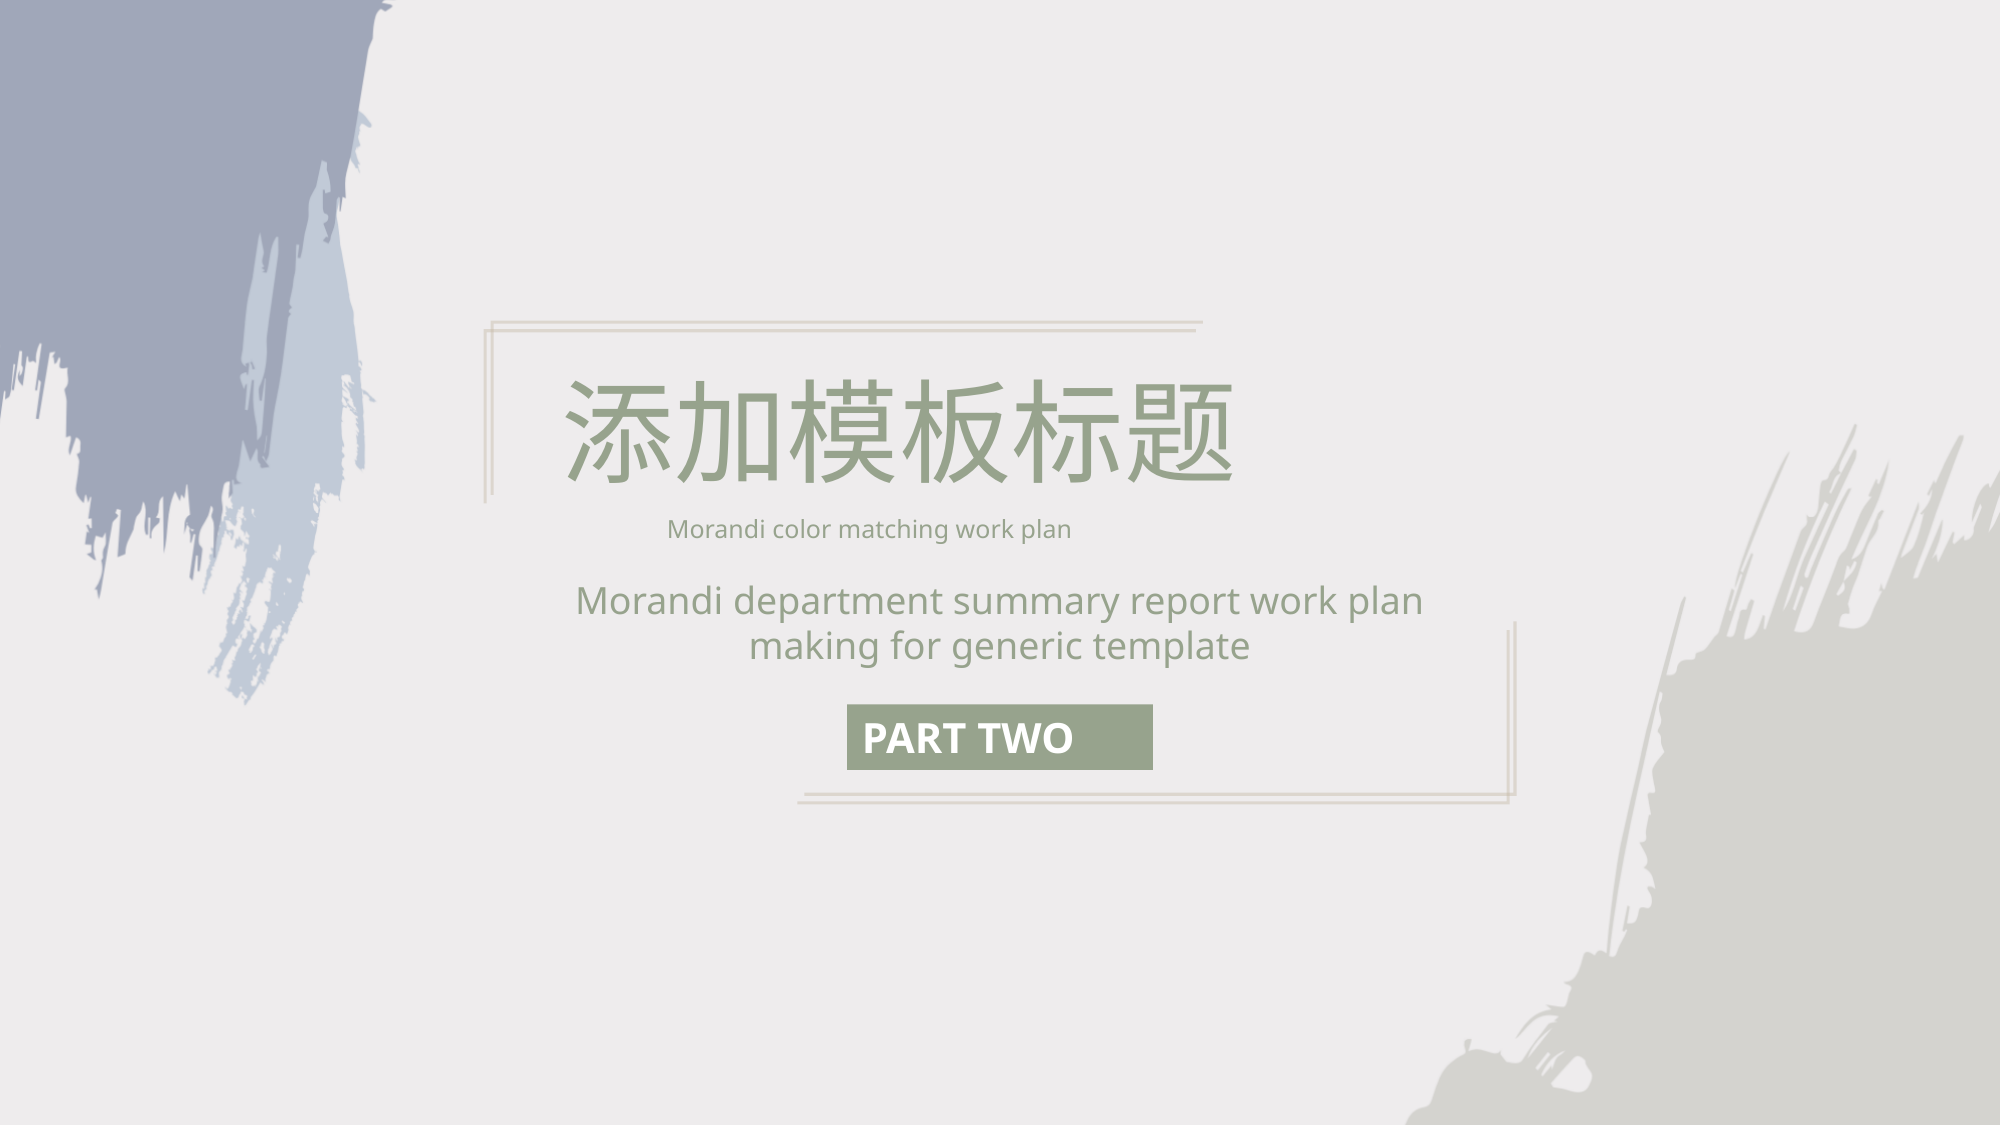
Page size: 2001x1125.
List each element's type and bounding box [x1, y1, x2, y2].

picture [0, 0, 2000, 1125]
text_box [484, 321, 1515, 803]
text_box [547, 354, 1453, 770]
